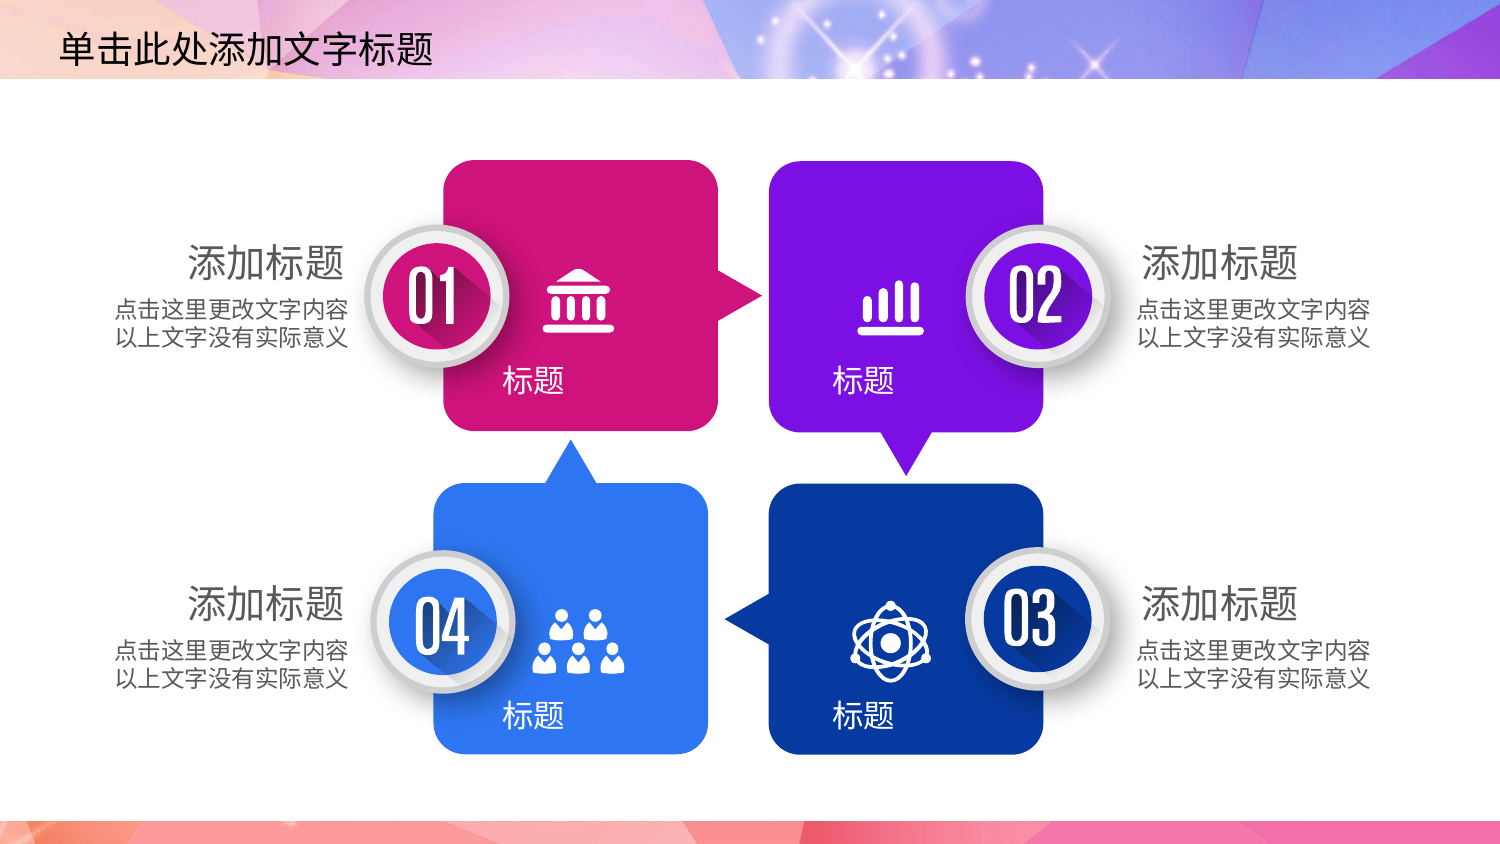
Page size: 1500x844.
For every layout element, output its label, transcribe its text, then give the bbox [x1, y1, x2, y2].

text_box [968, 550, 1108, 688]
picture [0, 821, 1500, 844]
text_box 点击这里更改文字内容 以上文字没有实际意义 [91, 287, 367, 359]
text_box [968, 227, 1113, 365]
text_box 点击这里更改文字内容 以上文字没有实际意义 [1113, 628, 1395, 700]
picture [0, 0, 1500, 79]
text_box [724, 483, 1044, 755]
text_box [768, 161, 1044, 477]
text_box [373, 553, 521, 691]
text_box 点击这里更改文字内容 以上文字没有实际意义 [1113, 287, 1395, 359]
text_box 点击这里更改文字内容 以上文字没有实际意义 [91, 628, 373, 700]
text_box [367, 227, 510, 365]
text_box 添加标题 [176, 232, 356, 287]
text_box 添加标题 [1130, 232, 1310, 287]
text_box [443, 160, 763, 432]
text_box 添加标题 [1130, 573, 1310, 628]
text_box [433, 439, 709, 755]
text_box 添加标题 [176, 573, 356, 628]
